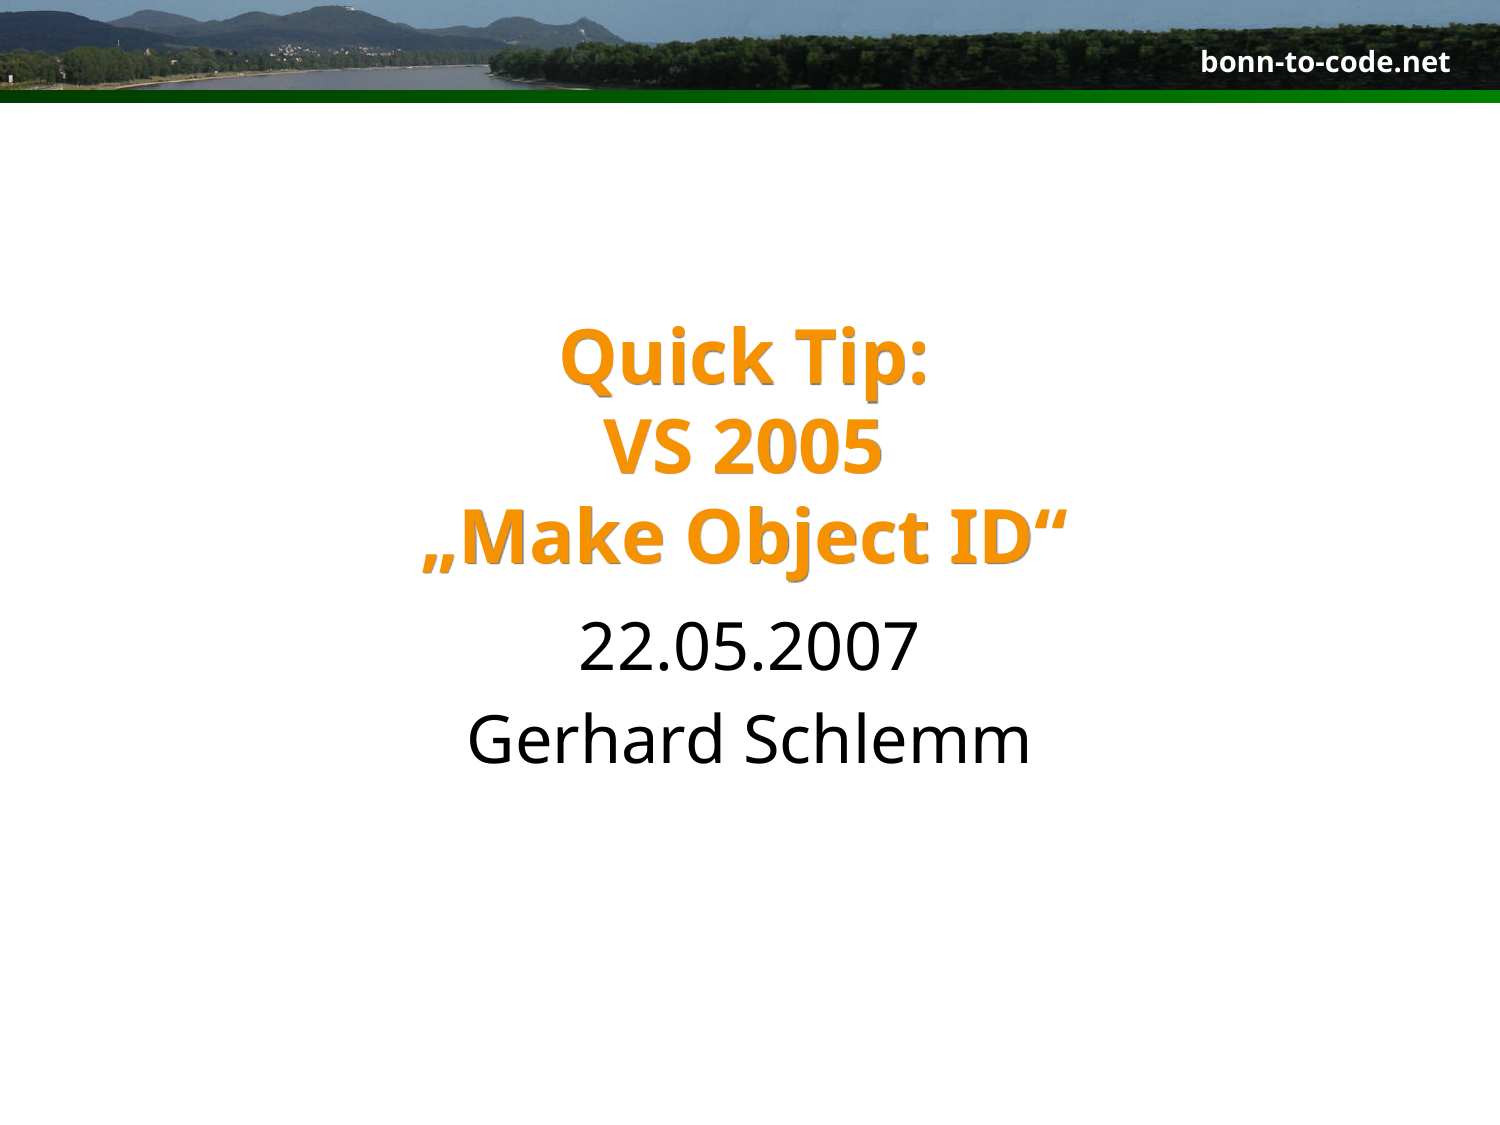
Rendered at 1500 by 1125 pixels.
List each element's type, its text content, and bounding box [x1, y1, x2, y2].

picture [0, 0, 1500, 90]
subtitle 22.05.2007 Gerhard Schlemm [189, 596, 1311, 836]
title Quick Tip: VS 2005 „Make Object ID“ [29, 351, 1460, 587]
